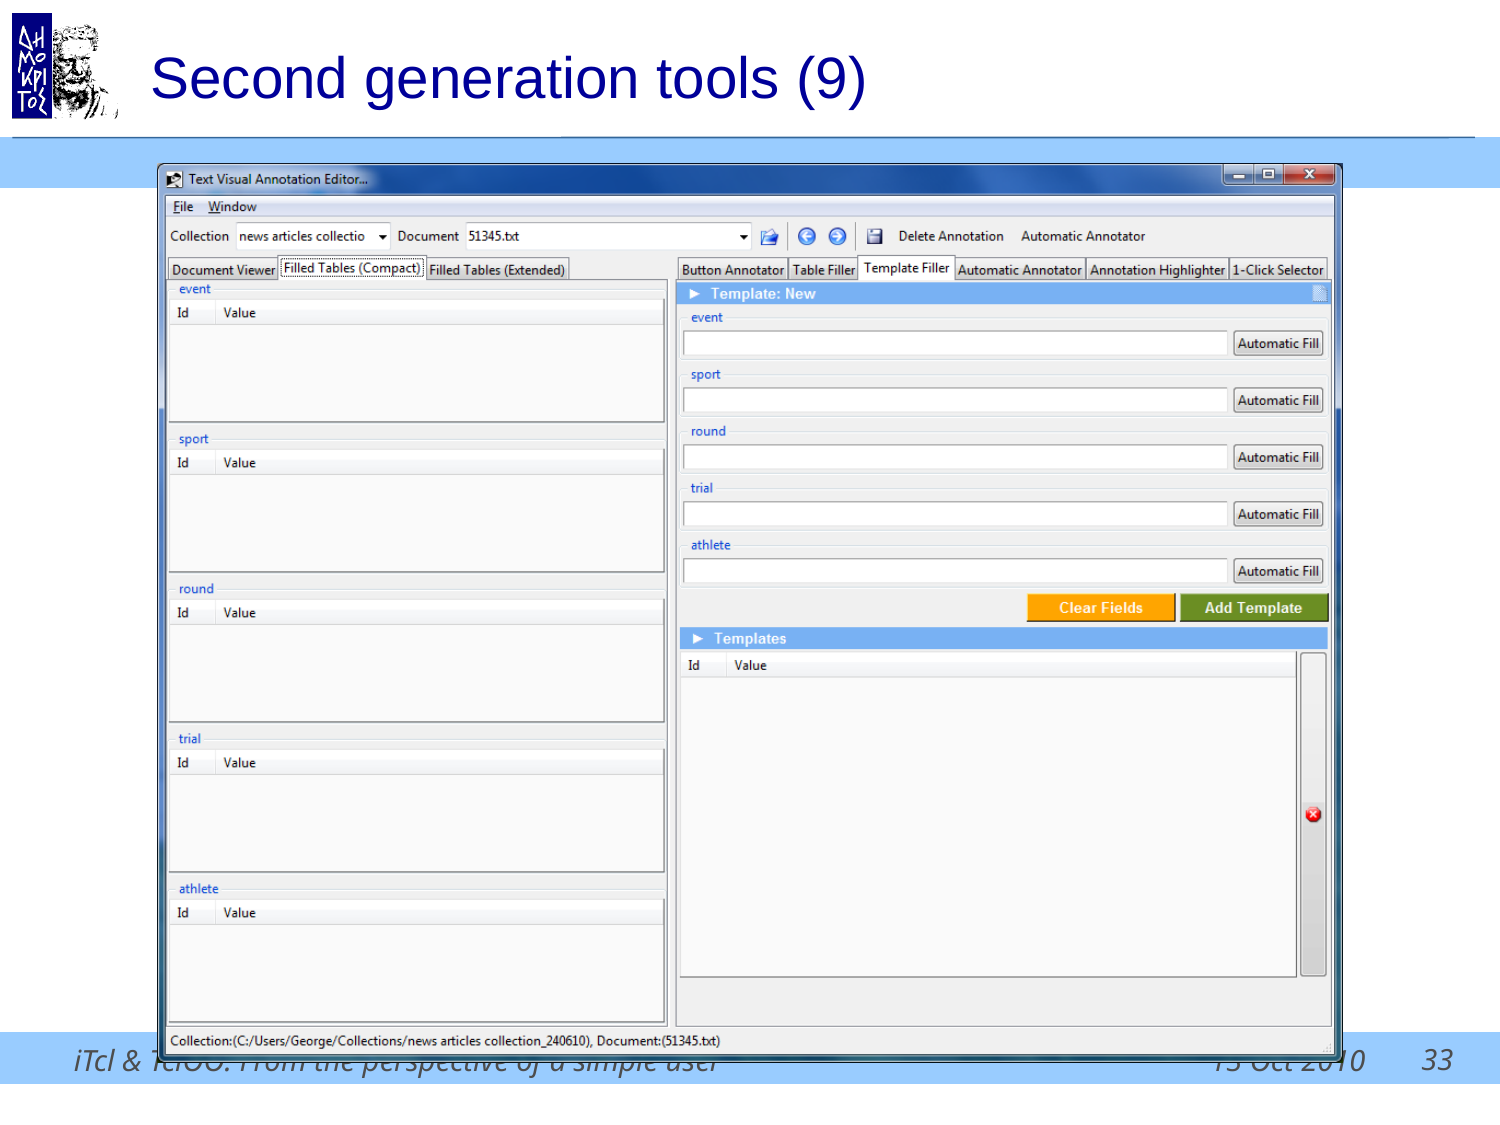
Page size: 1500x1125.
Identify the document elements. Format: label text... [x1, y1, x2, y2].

title Second generation tools (9) [135, 12, 1476, 138]
footer iTcl & TclOO: From the perspective of a simple user [58, 1034, 1190, 1086]
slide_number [1190, 1034, 1381, 1086]
slide_number 33 [1399, 1033, 1476, 1084]
picture [156, 162, 1344, 1063]
picture [11, 13, 118, 120]
